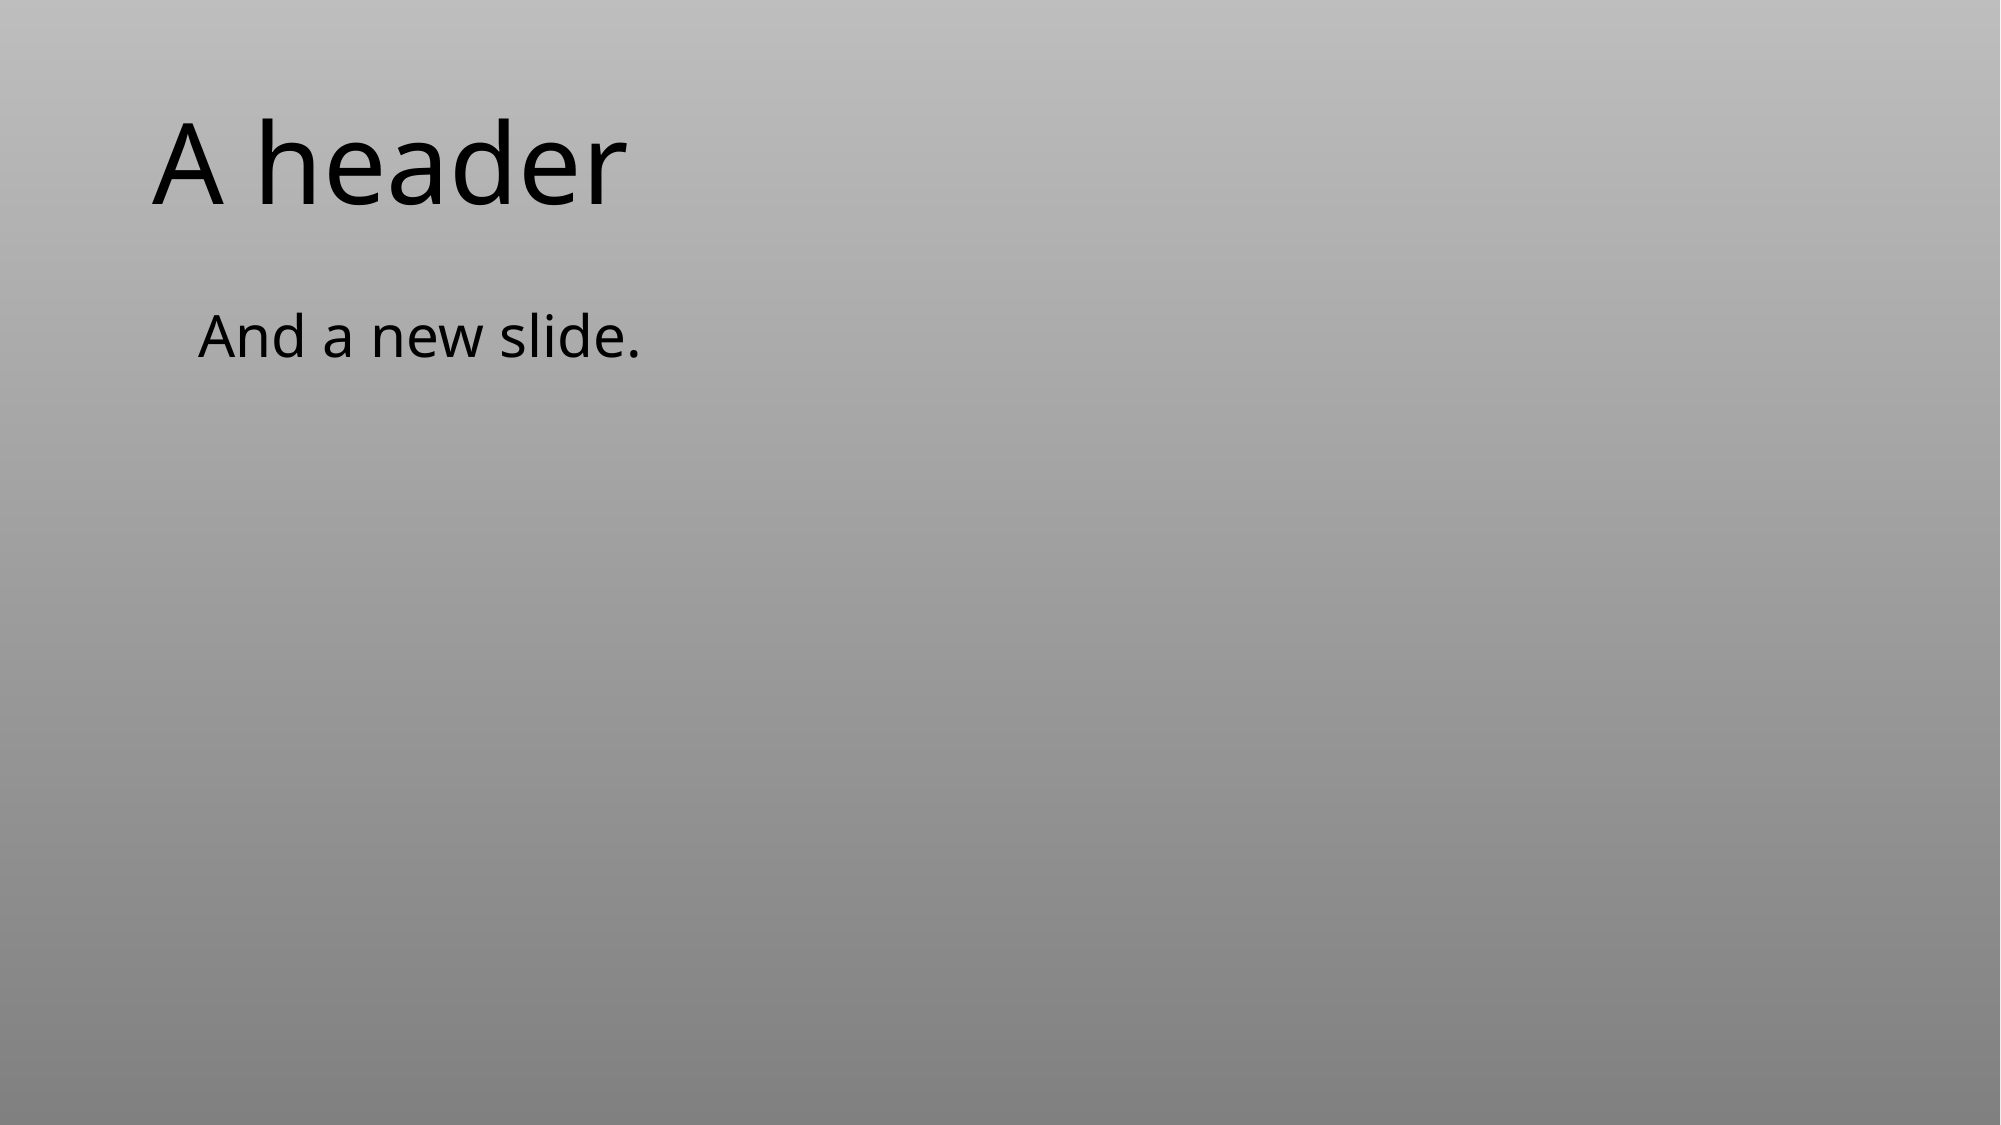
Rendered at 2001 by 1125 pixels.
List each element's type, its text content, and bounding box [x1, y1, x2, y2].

list And a new slide. [183, 299, 1863, 1014]
picture [0, 0, 2001, 1125]
title A header [137, 59, 1863, 278]
